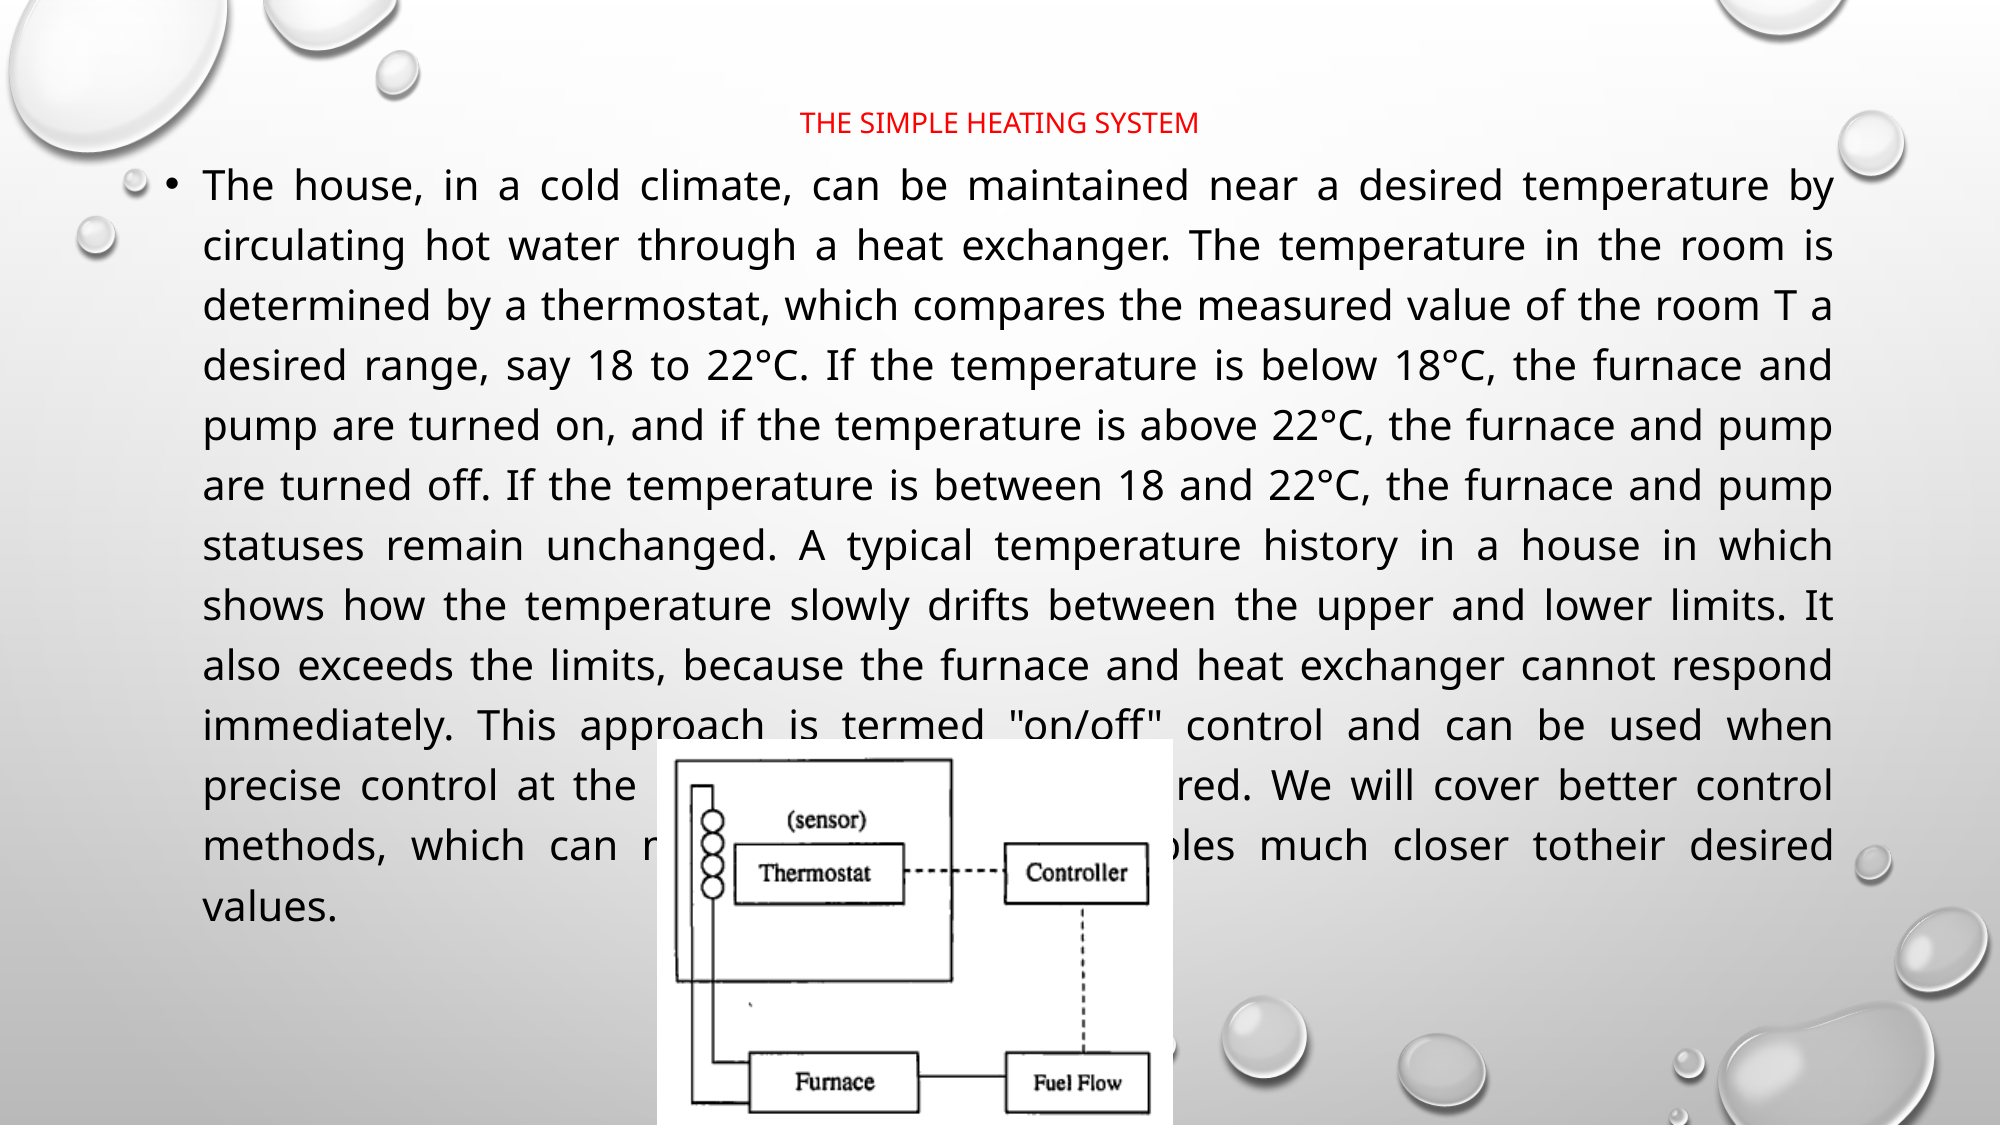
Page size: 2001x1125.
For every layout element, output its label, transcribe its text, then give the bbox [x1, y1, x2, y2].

picture [0, 0, 2000, 1125]
list The house, in a cold climate, can be maintained near a desired temperature by circulating hot water through a heat exchanger. The temperature in the room is determined by a thermostat, which compares the measured value of the room T a desired range, say 18 to 22°C. If the temperature is below 18°C, the furnace and pump are turned on, and if the temperature is above 22°C, the furnace and pump are turned off. If the temperature is between 18 and 22°C, the furnace and pump statuses remain unchanged. A typical temperature history in a house in which shows how the temperature slowly drifts between the upper and lower limits. It also exceeds the limits, because the furnace and heat exchanger cannot respond immediately. This approach is termed "on/off" control and can be used when precise control at the desired value is not required. We will cover better control methods, which can maintain important variables much closer totheir desired values. [149, 141, 1850, 950]
title the simple heating system [149, 101, 1851, 182]
